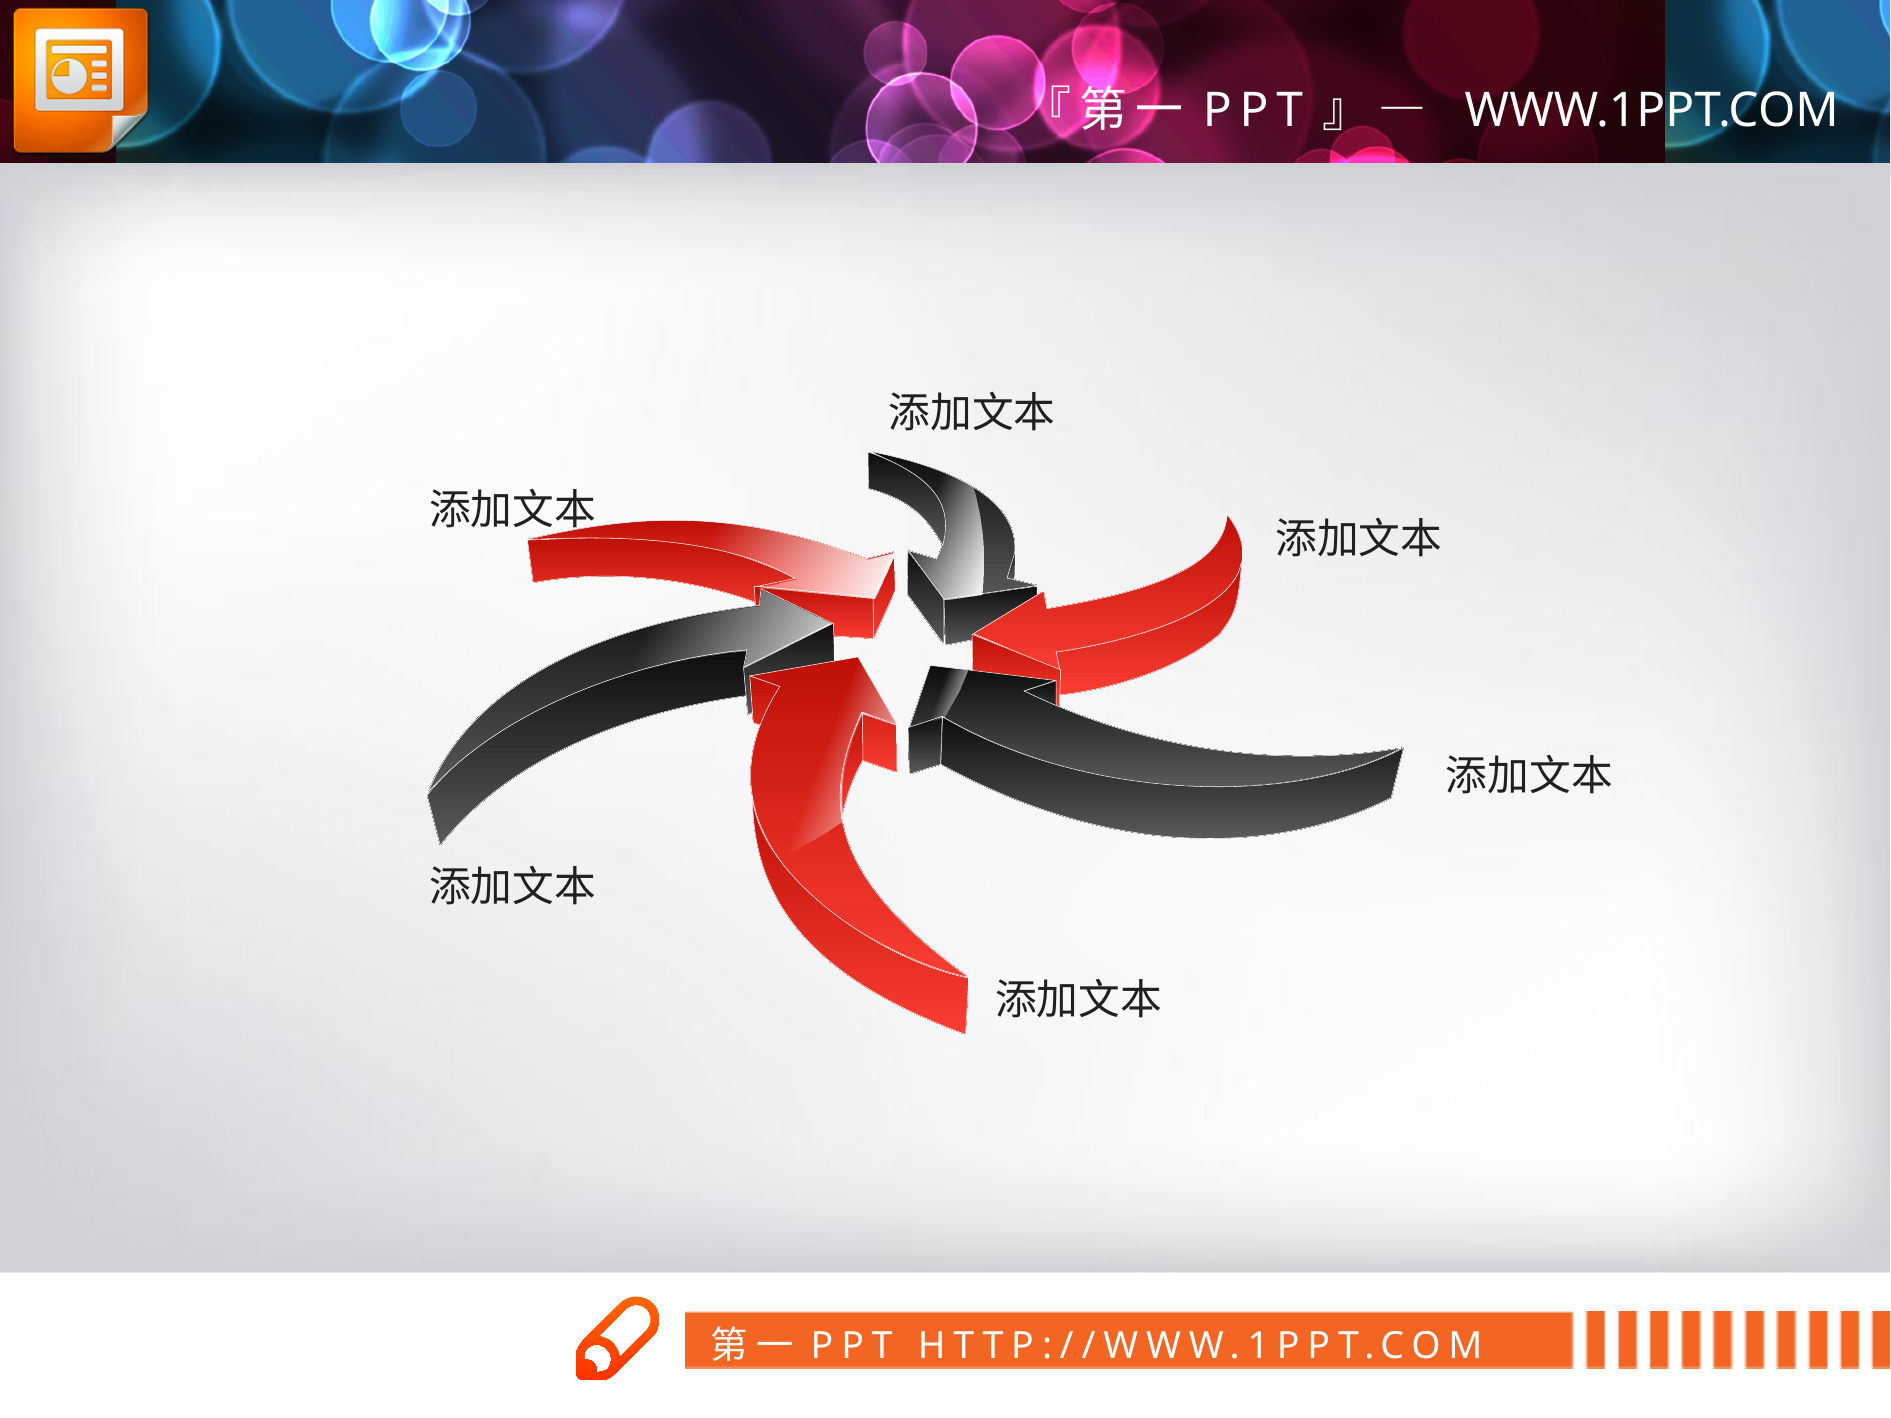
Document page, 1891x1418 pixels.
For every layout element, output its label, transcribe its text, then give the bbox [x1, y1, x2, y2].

text_box 添加文本 [414, 475, 420, 541]
text_box 添加文本 [1408, 504, 1458, 570]
text_box 添加文本 [1431, 741, 1628, 807]
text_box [426, 450, 1404, 1035]
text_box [427, 451, 985, 858]
picture [0, 0, 1891, 1275]
text_box 添加文本 [873, 377, 1071, 443]
picture [685, 1311, 1891, 1369]
text_box 添加文本 [414, 852, 421, 918]
